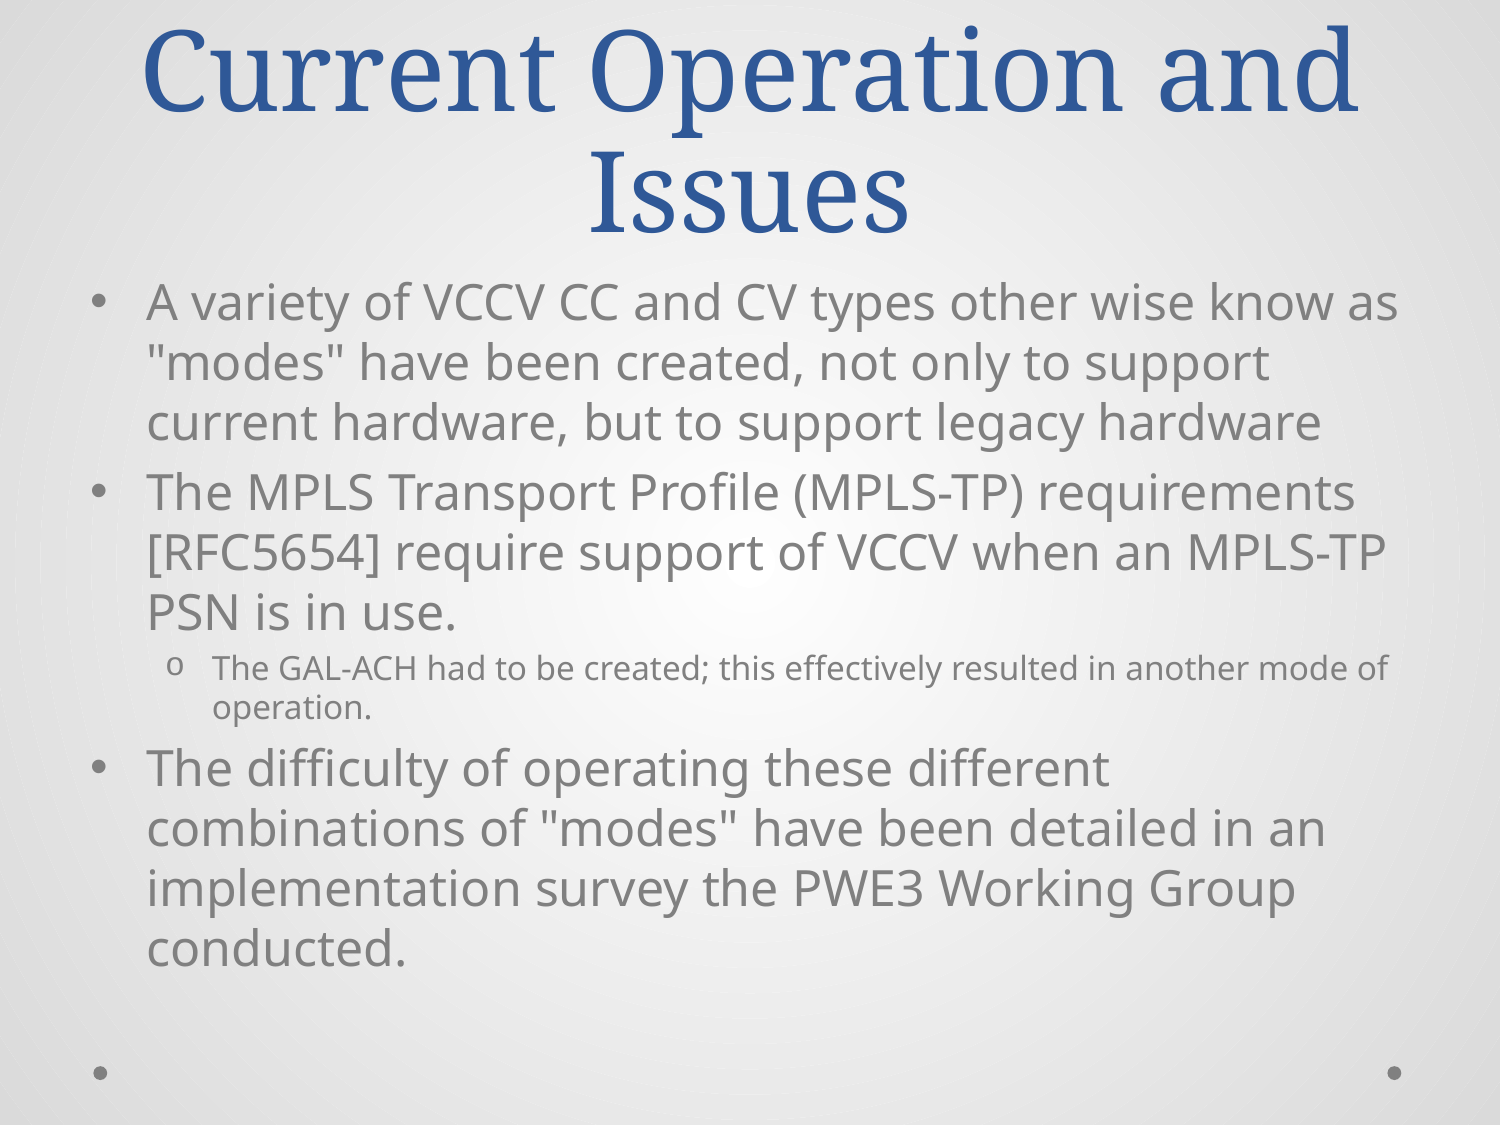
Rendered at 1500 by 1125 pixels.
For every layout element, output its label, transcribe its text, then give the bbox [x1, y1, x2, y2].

title Current Operation and Issues [75, 0, 1425, 262]
list A variety of VCCV CC and CV types other wise know as "modes" have been created, not only to support current hardware, but to support legacy hardware The MPLS Transport Profile (MPLS-TP) requirements [RFC5654] require support of VCCV when an MPLS-TP PSN is in use. The GAL-ACH had to be created; this effectively resulted in another mode of operation. The difficulty of operating these different combinations of "modes" have been detailed in an implementation survey the PWE3 Working Group conducted. [75, 262, 1425, 1005]
